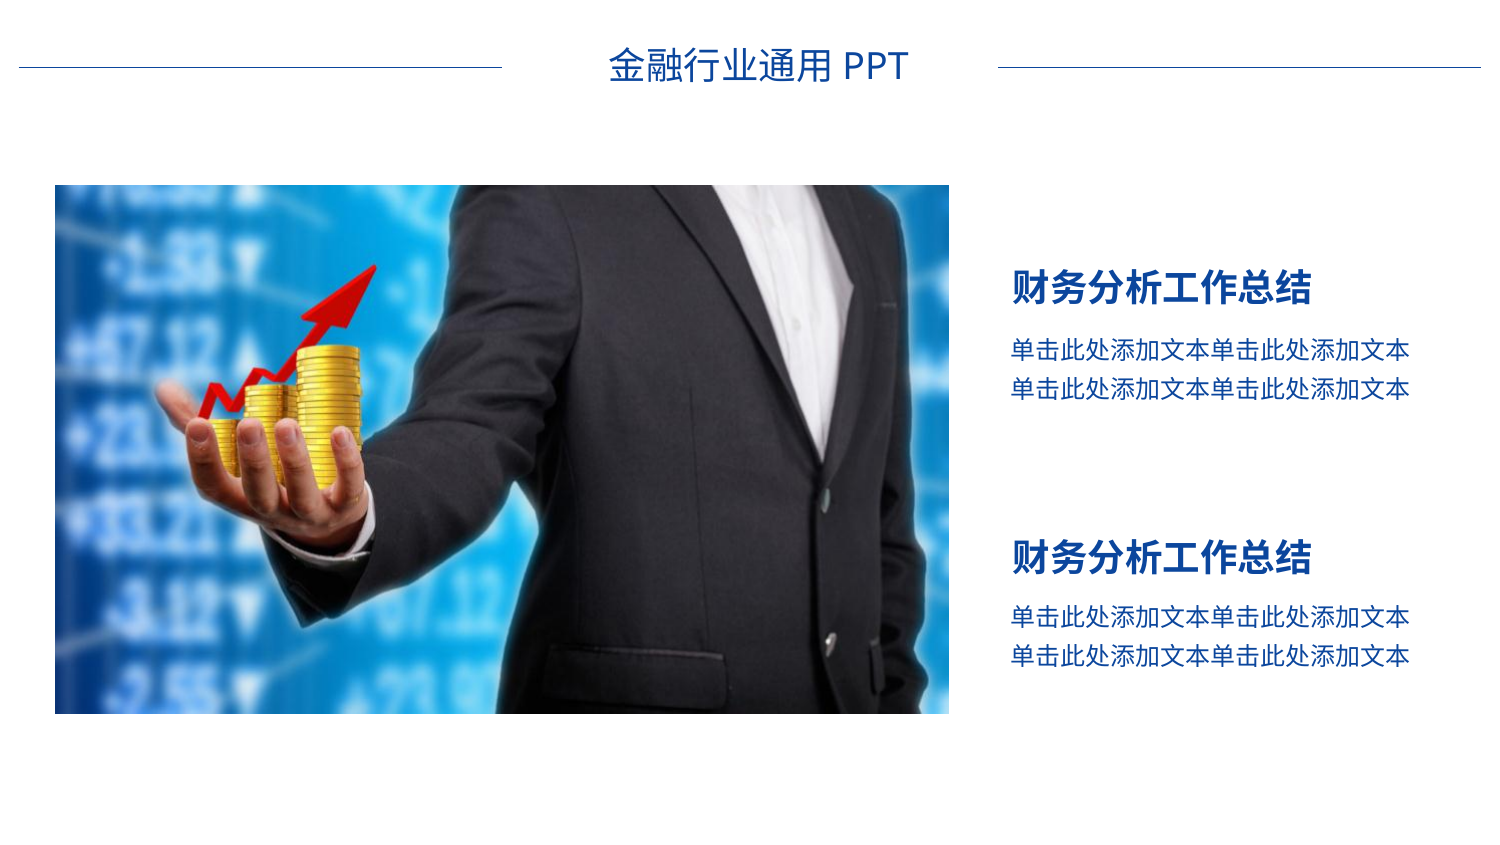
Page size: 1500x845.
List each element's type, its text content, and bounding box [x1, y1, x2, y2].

text_box 财务分析工作总结 [998, 256, 1437, 317]
text_box 单击此处添加文本单击此处添加文本 单击此处添加文本单击此处添加文本 [985, 320, 1437, 410]
picture [55, 185, 949, 714]
text_box 单击此处添加文本单击此处添加文本 单击此处添加文本单击此处添加文本 [985, 587, 1437, 677]
text_box 财务分析工作总结 [998, 526, 1437, 587]
picture [942, 632, 949, 646]
text_box 金融行业通用PPT [483, 34, 1034, 95]
